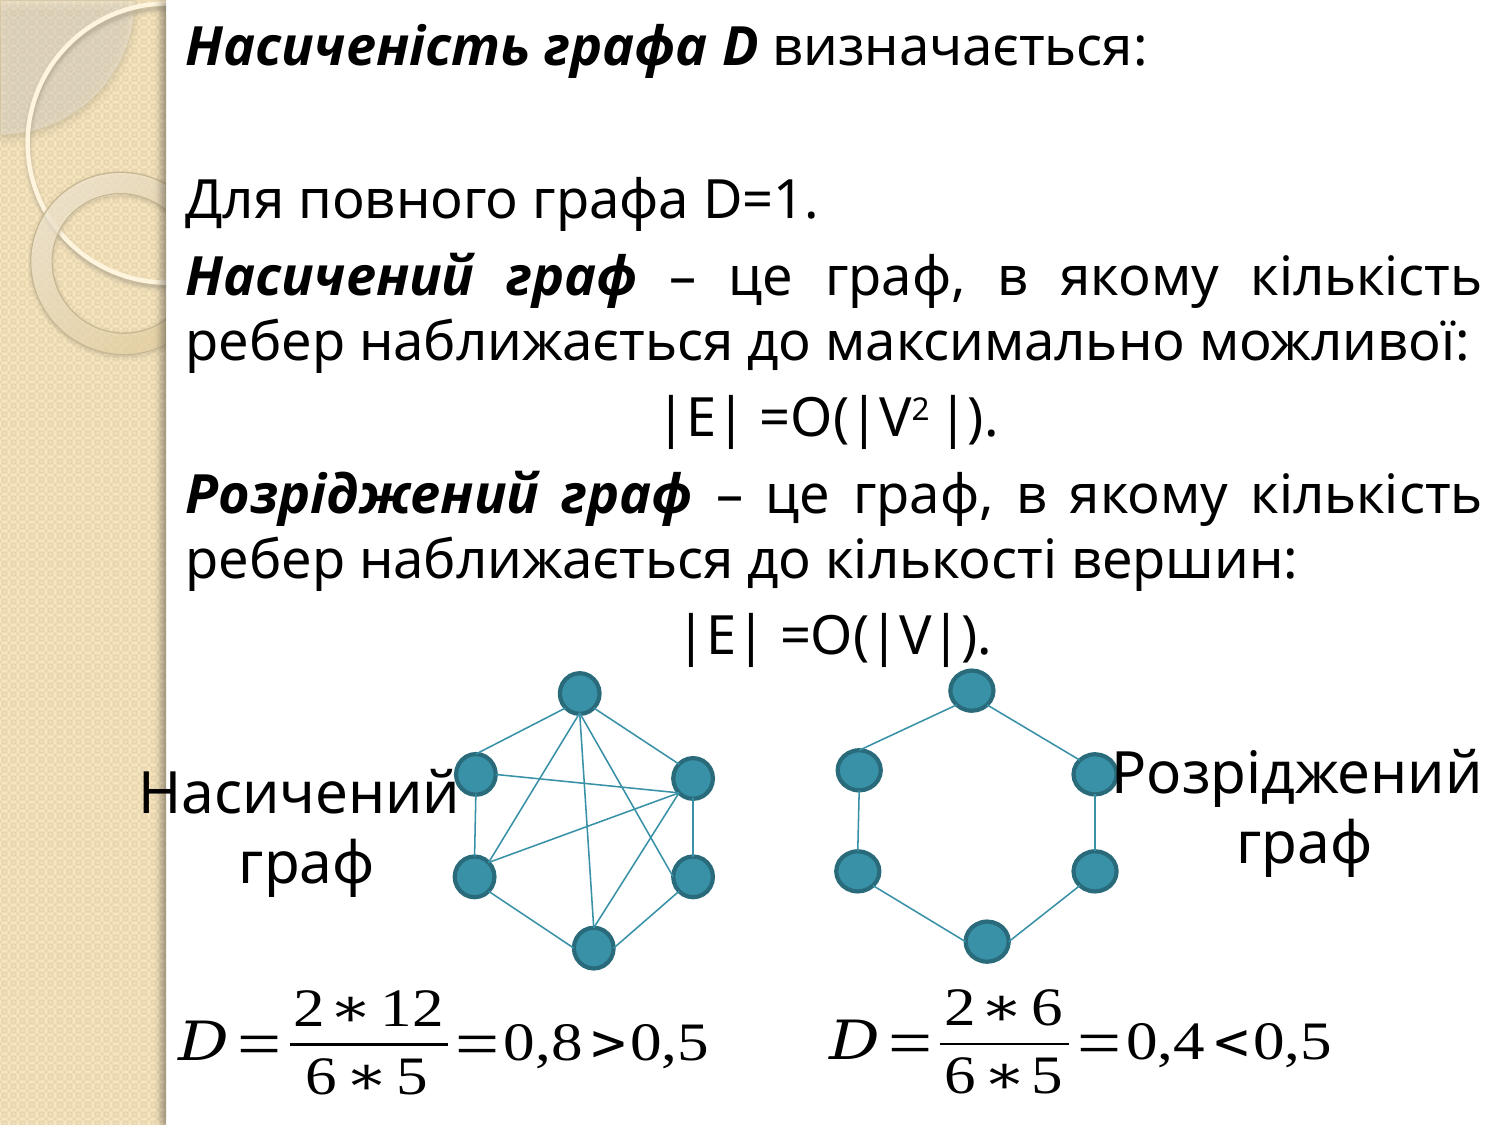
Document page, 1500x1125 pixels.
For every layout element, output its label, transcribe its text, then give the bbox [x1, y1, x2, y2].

text_box Насичений граф [123, 747, 447, 903]
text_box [488, 796, 586, 863]
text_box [593, 803, 680, 929]
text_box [835, 670, 1117, 962]
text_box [488, 713, 573, 779]
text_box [454, 672, 714, 969]
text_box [579, 713, 674, 771]
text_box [495, 774, 680, 794]
text_box Розріджений граф [1123, 728, 1498, 883]
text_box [579, 887, 586, 929]
